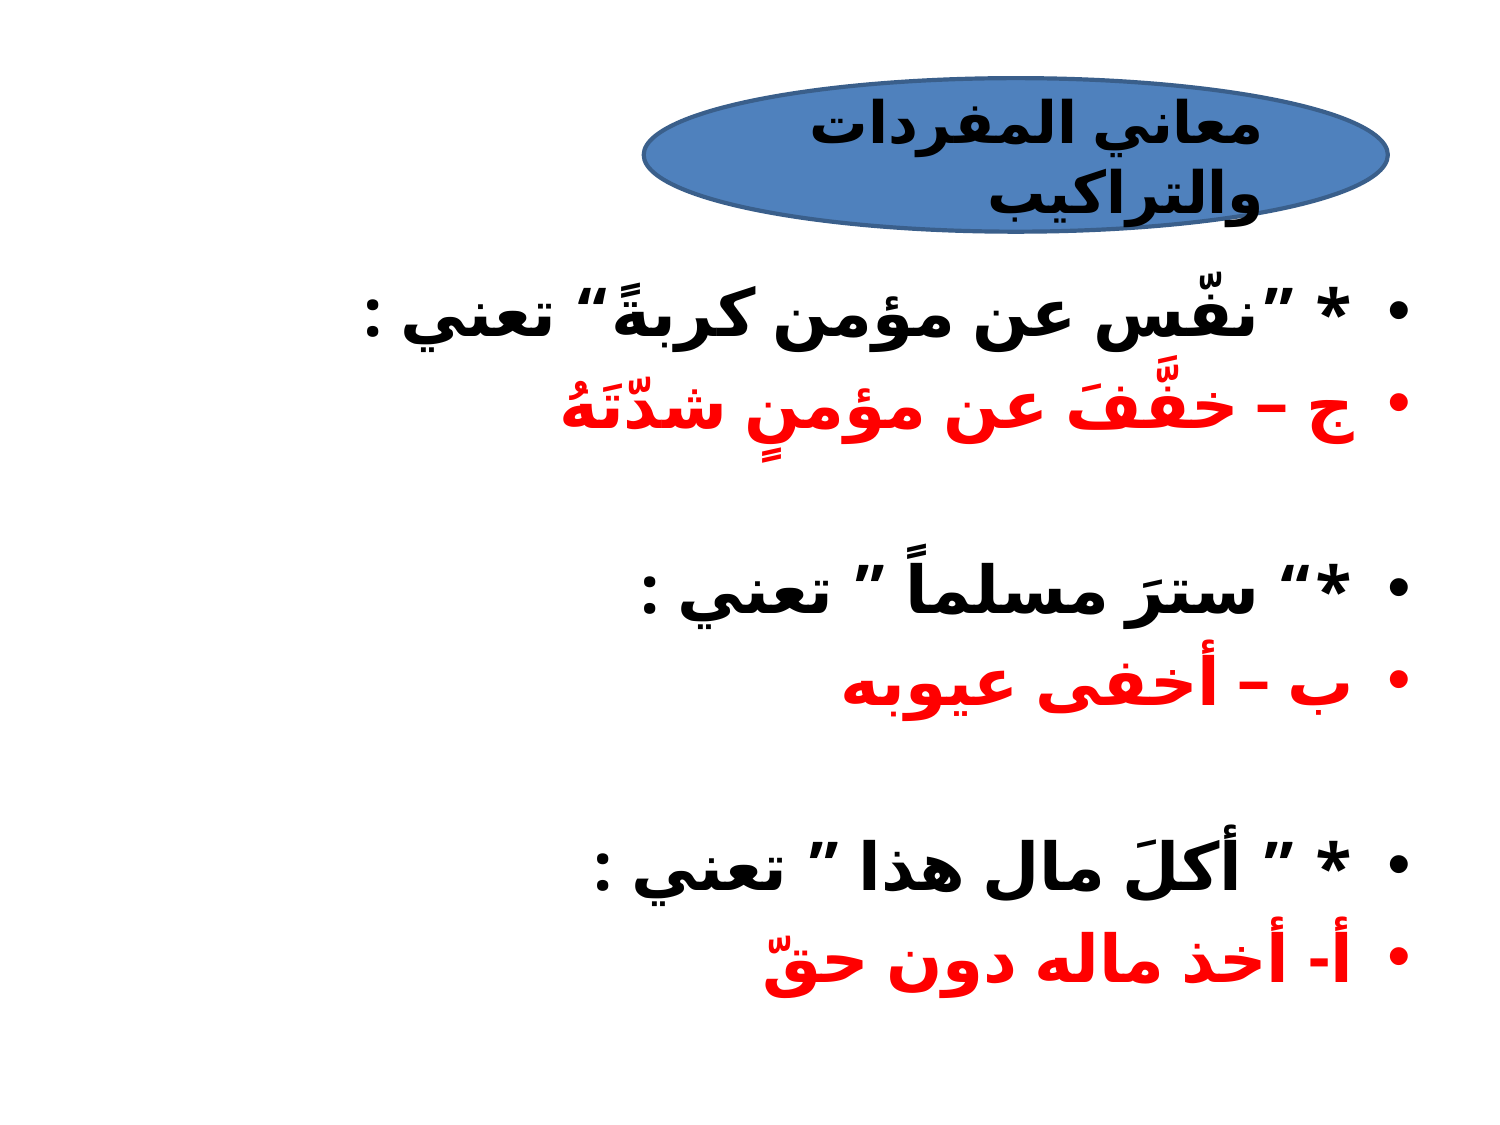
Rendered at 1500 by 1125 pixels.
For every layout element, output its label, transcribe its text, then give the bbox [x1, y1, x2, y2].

text_box معاني المفردات والتراكيب [641, 76, 1390, 234]
list * ”نفّس عن مؤمن كربةً“ تعني : ج – خفَّفَ عن مؤمنٍ شدّتَهُ *“ سترَ مسلماً ” تعني : ب – أخفى عيوبه * ” أكلَ مال هذا ” تعني : أ- أخذ ماله دون حقّ [75, 262, 1425, 1005]
